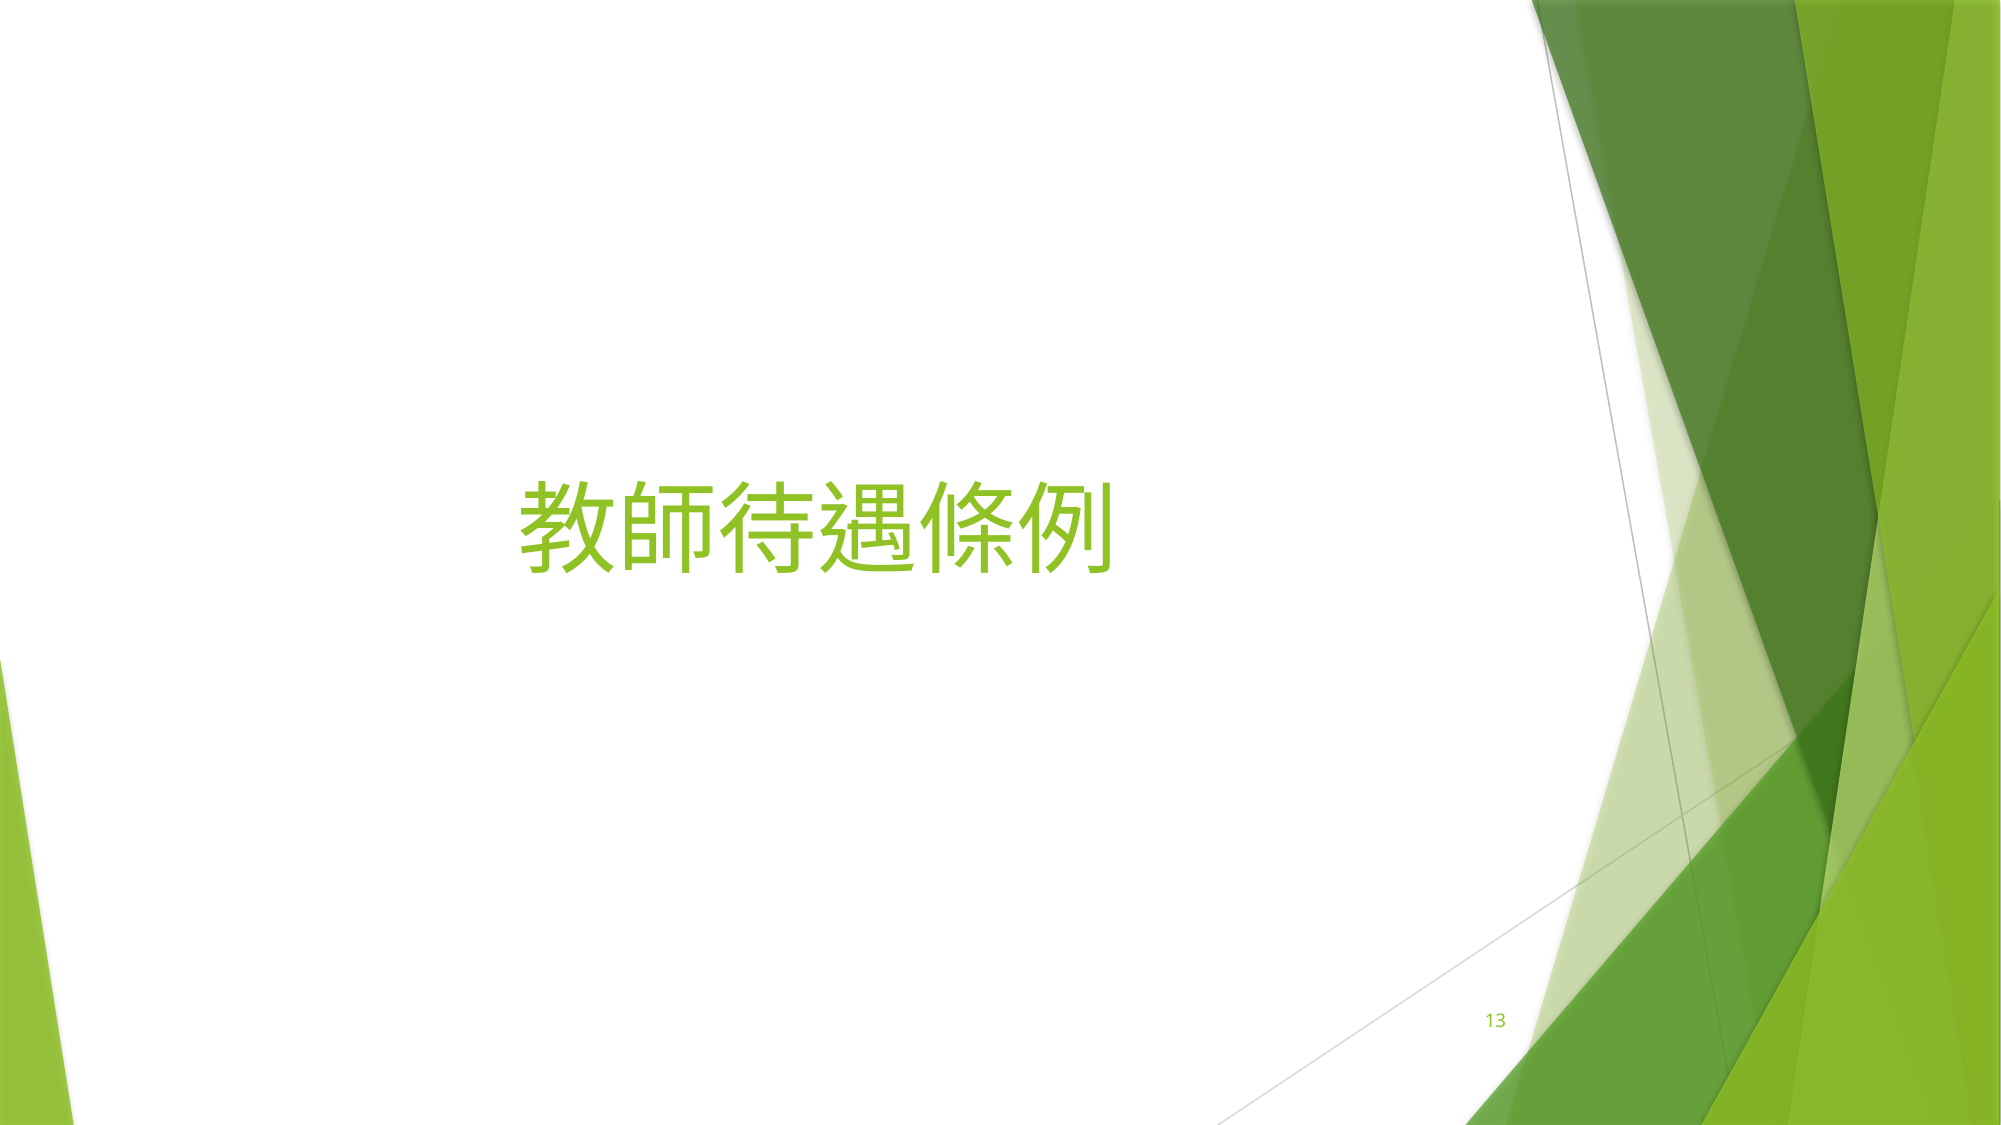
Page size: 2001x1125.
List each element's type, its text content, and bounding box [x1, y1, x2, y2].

slide_number 13 [1409, 991, 1522, 1051]
title 教師待遇條例 [112, 457, 1523, 675]
